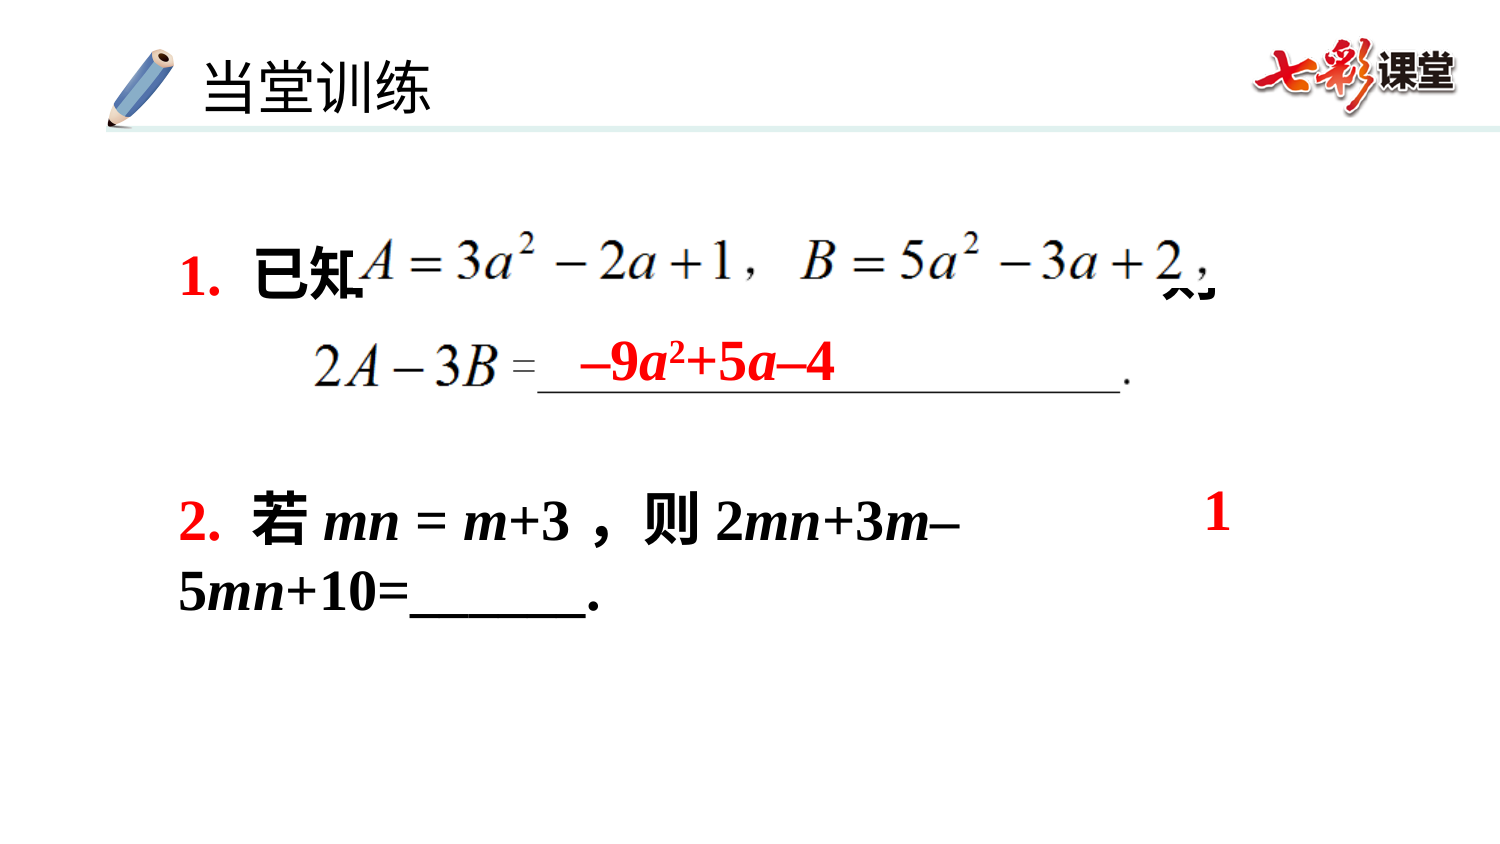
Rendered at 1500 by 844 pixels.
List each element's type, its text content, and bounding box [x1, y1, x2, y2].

picture [100, 32, 181, 146]
text_box 1 [1188, 464, 1248, 549]
picture [1249, 32, 1461, 118]
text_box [163, 194, 1269, 410]
text_box 2. 若mn = m+3，则2mn+3m–5mn+10=______. [163, 474, 1384, 630]
